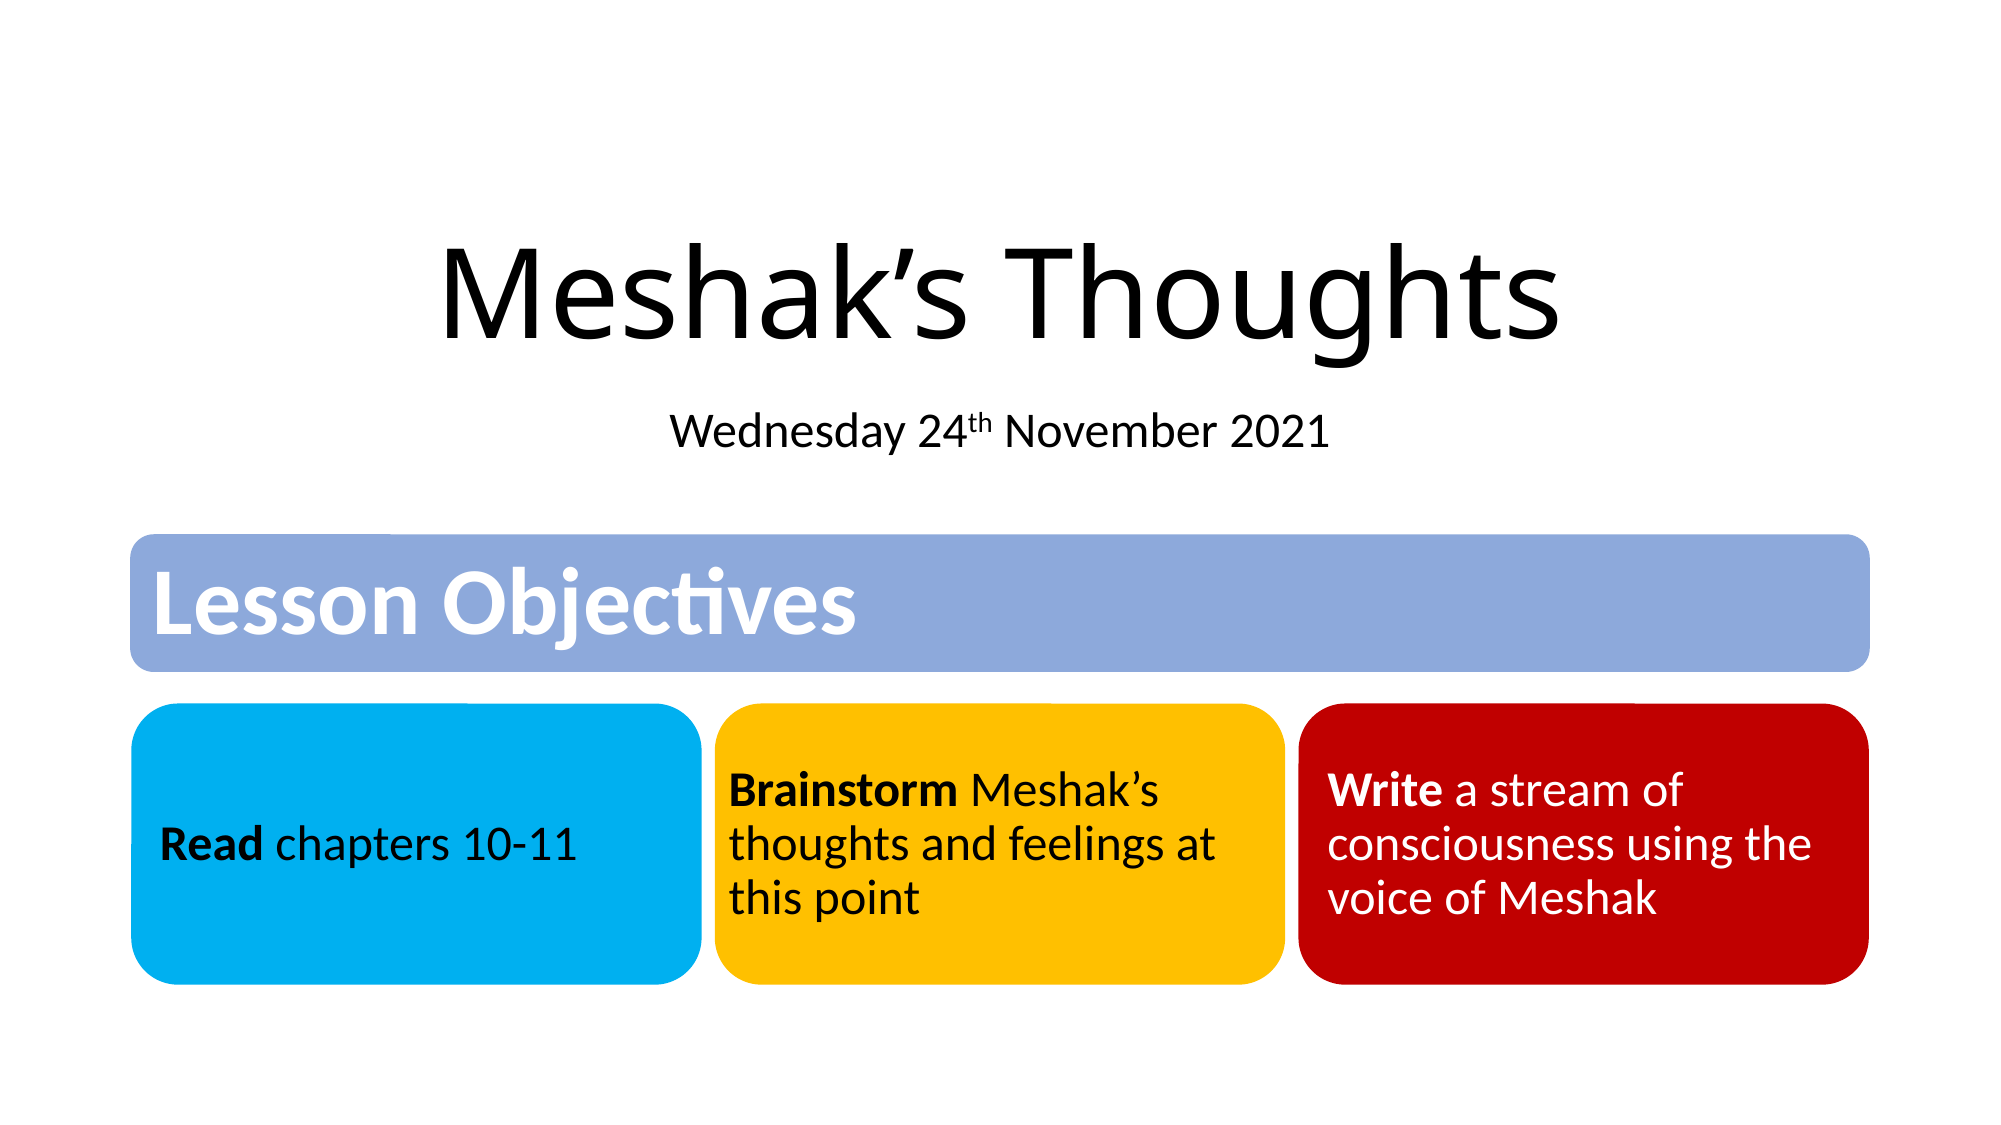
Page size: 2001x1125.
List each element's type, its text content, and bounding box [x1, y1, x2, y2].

title Meshak’s Thoughts [249, 184, 1750, 373]
subtitle Wednesday 24th November 2021 [249, 396, 1750, 534]
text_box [131, 535, 1869, 985]
